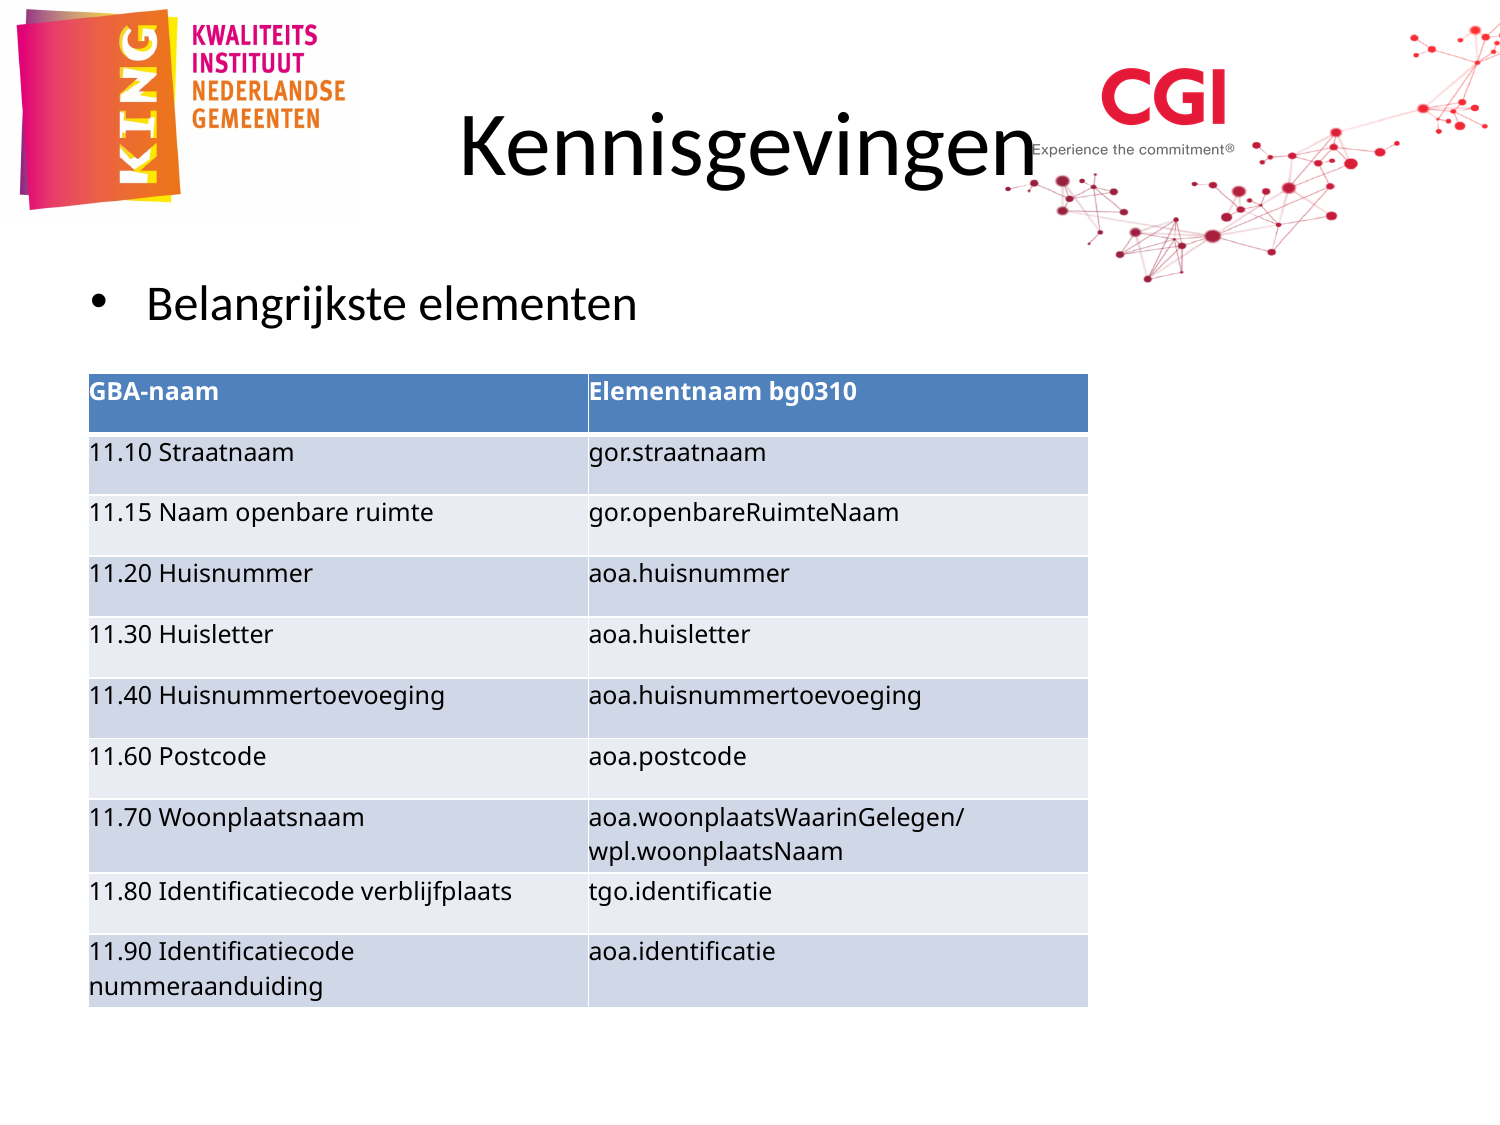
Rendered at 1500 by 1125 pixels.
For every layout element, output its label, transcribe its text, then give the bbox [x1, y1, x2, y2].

picture [0, 0, 361, 221]
table_header Elementnaam bg0310 [589, 374, 1088, 432]
table_cell tgo.identificatie [589, 874, 1088, 933]
table_cell 11.70 Woonplaatsnaam [89, 800, 588, 872]
table_header GBA-naam [89, 374, 588, 432]
picture [985, 0, 1500, 302]
table_cell aoa.huisnummer [589, 557, 1088, 616]
table_cell 11.10 Straatnaam [89, 437, 588, 494]
table_cell 11.60 Postcode [89, 739, 588, 798]
table_cell aoa.identificatie [589, 935, 1088, 1007]
title Kennisgevingen [75, 45, 980, 233]
table_cell gor.openbareRuimteNaam [589, 496, 1088, 555]
table_cell 11.90 Identificatiecode nummeraanduiding [89, 935, 588, 1007]
table_cell aoa.postcode [589, 739, 1088, 798]
table_cell gor.straatnaam [589, 437, 1088, 494]
table_cell aoa.woonplaatsWaarinGelegen/wpl.woonplaatsNaam [589, 800, 1088, 872]
table_cell 11.20 Huisnummer [89, 557, 588, 616]
table_cell 11.80 Identificatiecode verblijfplaats [89, 874, 588, 933]
table_cell aoa.huisnummertoevoeging [589, 679, 1088, 738]
list Belangrijkste elementen [75, 262, 1425, 1005]
table_cell aoa.huisletter [589, 618, 1088, 677]
table_cell 11.40 Huisnummertoevoeging [89, 679, 588, 738]
table_cell 11.30 Huisletter [89, 618, 588, 677]
table_cell 11.15 Naam openbare ruimte [89, 496, 588, 555]
